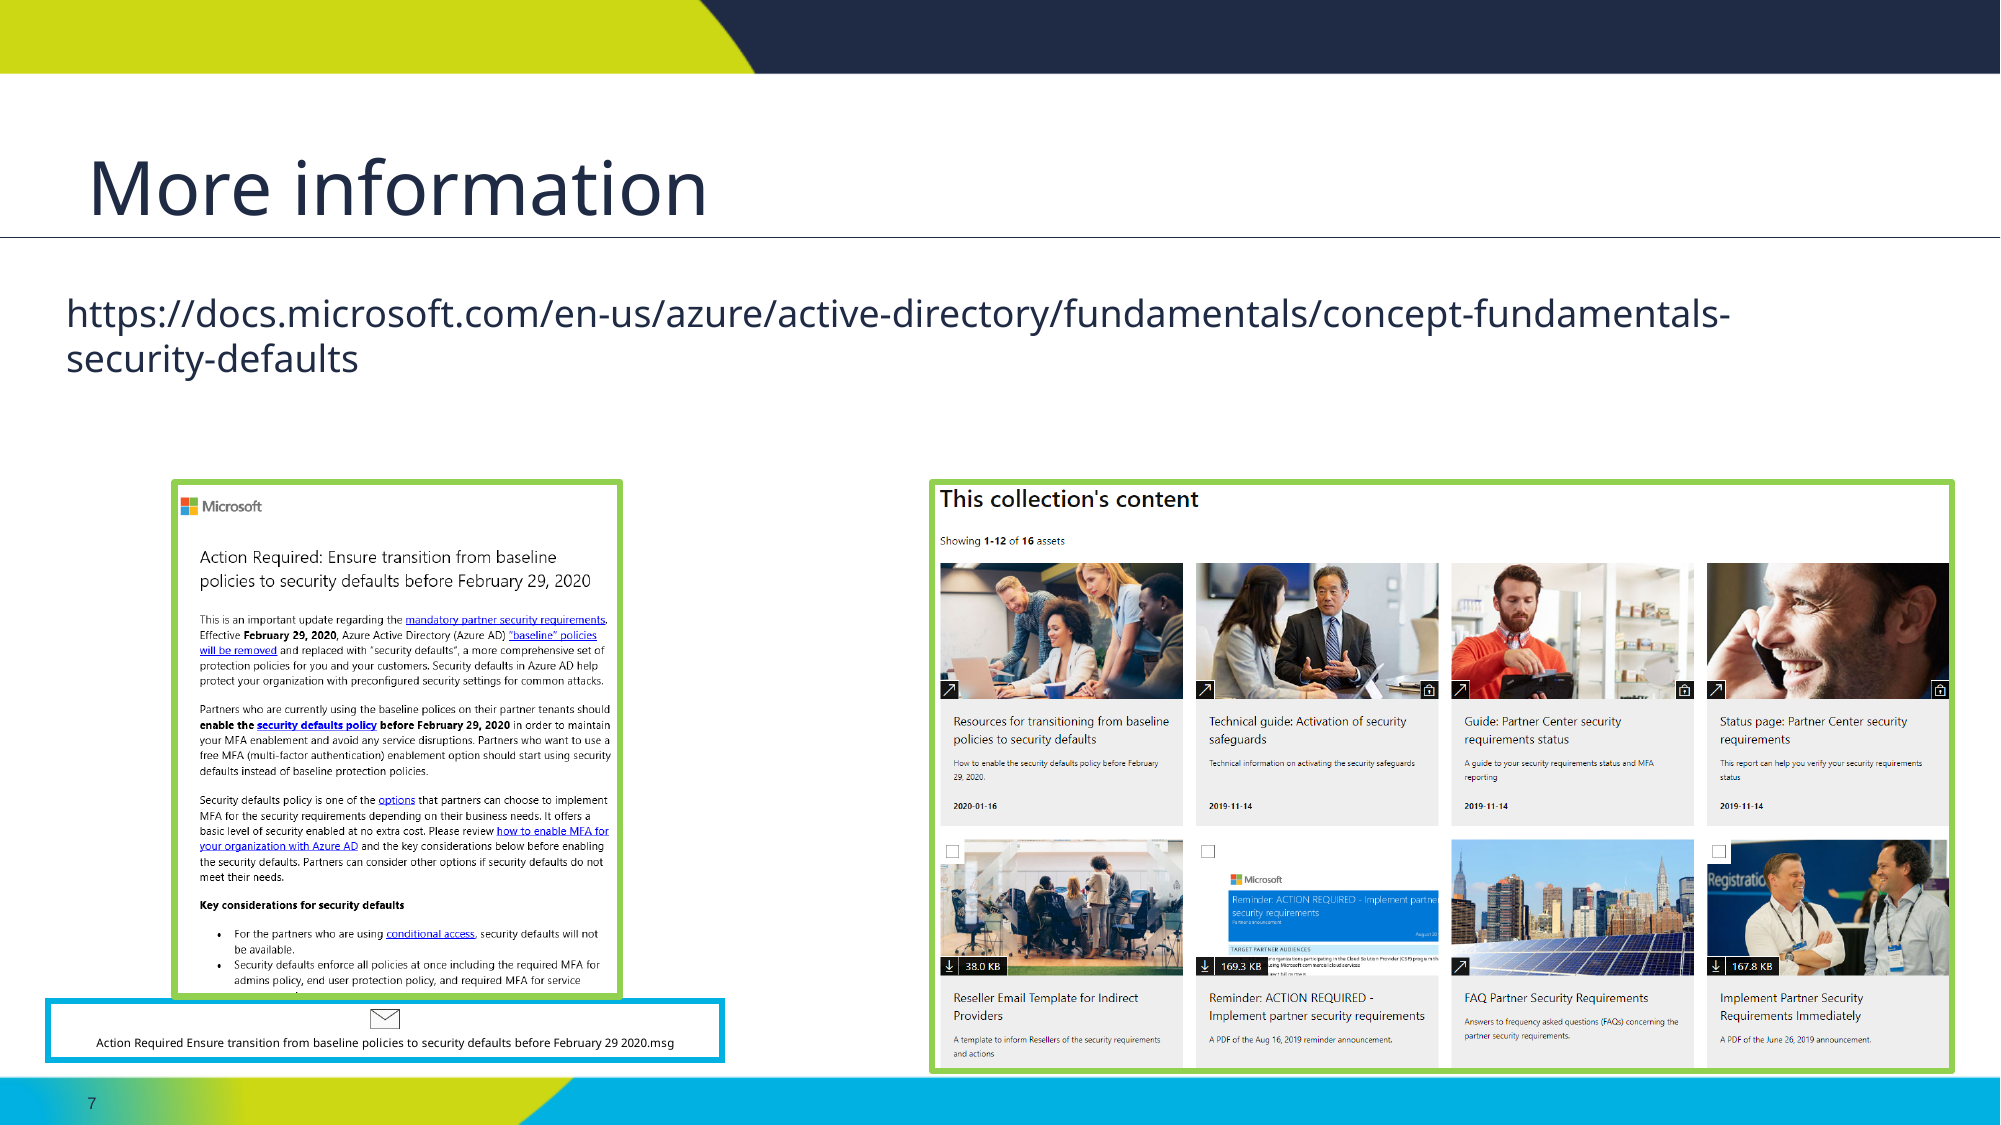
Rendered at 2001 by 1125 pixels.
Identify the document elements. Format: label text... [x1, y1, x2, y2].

text_box https://docs.microsoft.com/en-us/azure/active-directory/fundamentals/concept-fundamentals-security-defaults [51, 282, 1863, 388]
picture [0, 238, 2000, 1125]
picture [0, 0, 2000, 237]
title More information [87, 107, 1913, 238]
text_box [51, 1003, 719, 1058]
